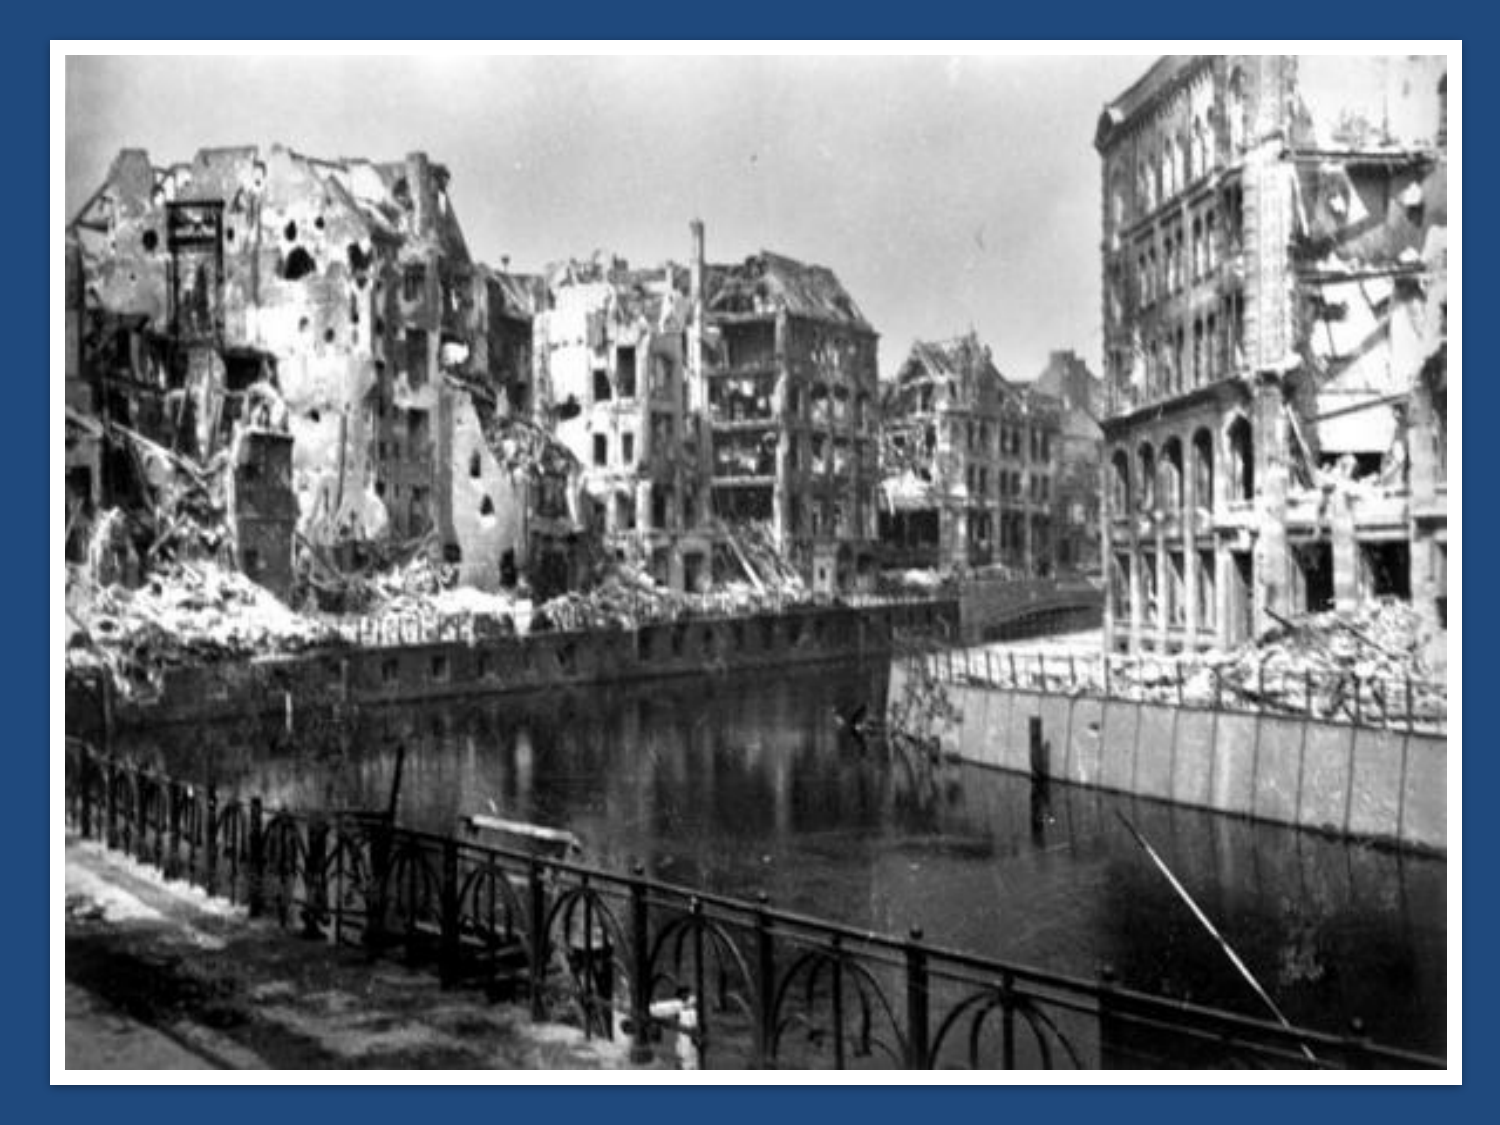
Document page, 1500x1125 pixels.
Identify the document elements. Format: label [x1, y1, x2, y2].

picture [64, 54, 1448, 1071]
